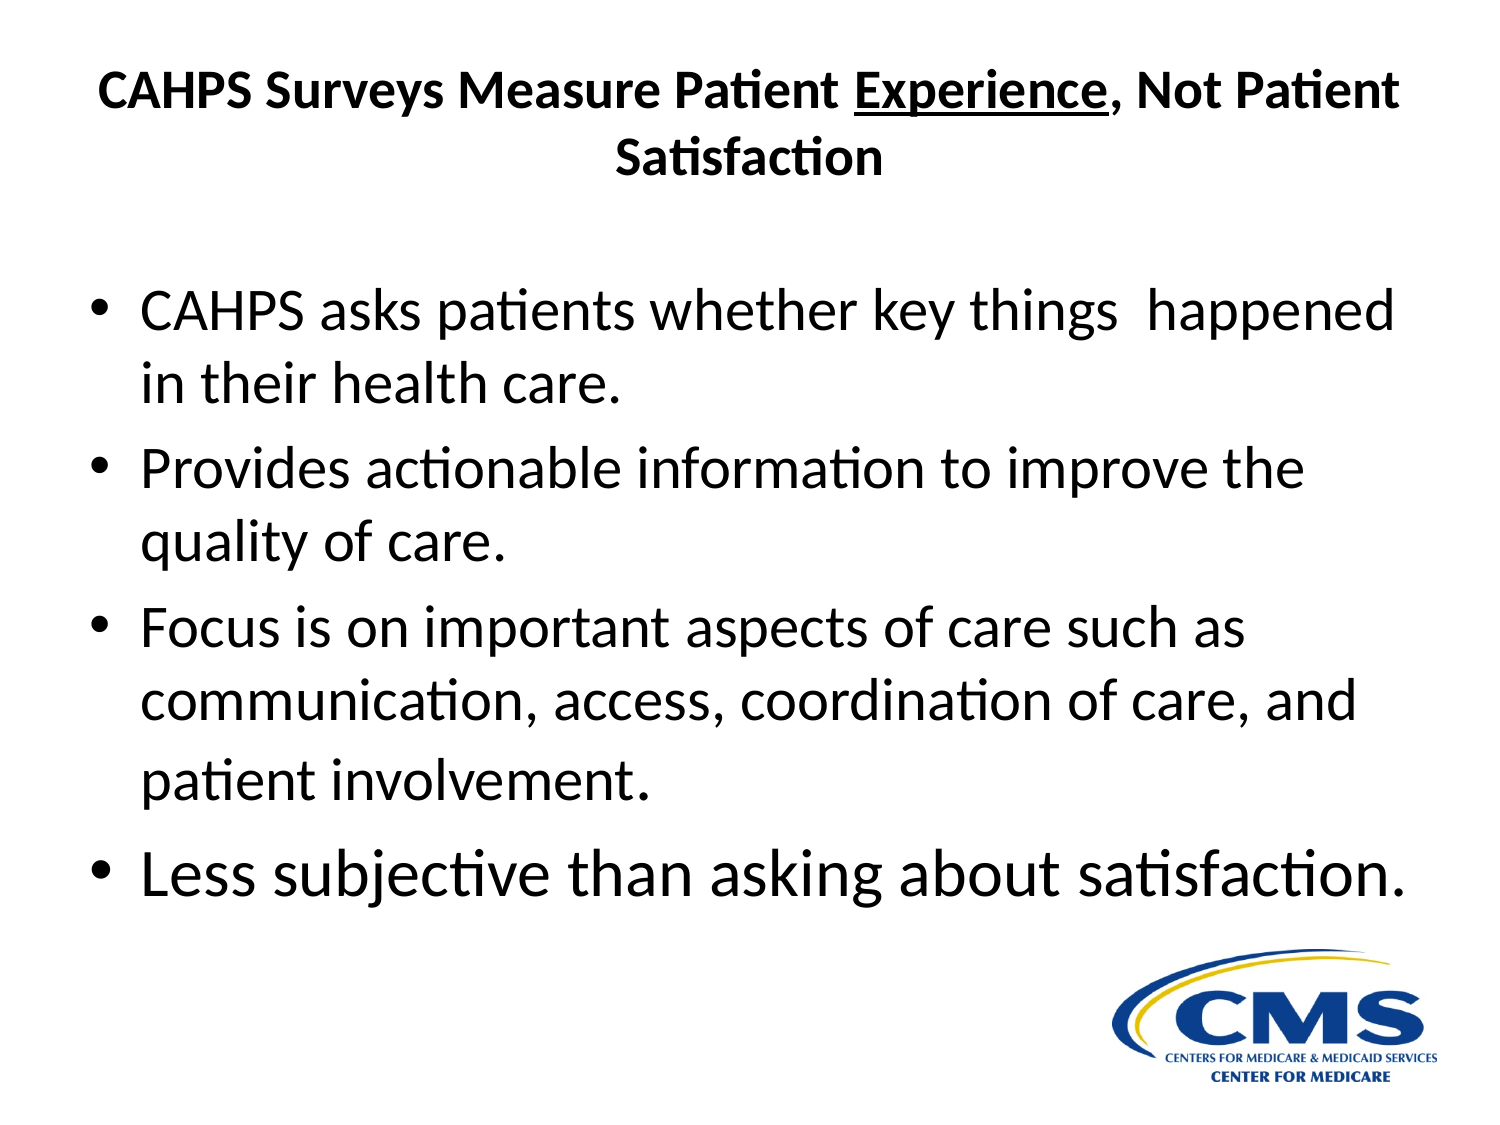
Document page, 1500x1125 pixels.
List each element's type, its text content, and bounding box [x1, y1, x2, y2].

picture [1112, 949, 1437, 1082]
text_box CAHPS Surveys Measure Patient Experience, Not Patient Satisfaction [74, 45, 1425, 262]
text_box CAHPS asks patients whether key things happened in their health care. Provides actionable information to improve the quality of care. Focus is on important aspects of care such as communication, access, coordination of care, and patient involvement. Less subjective than asking about satisfaction. [74, 262, 1425, 1005]
